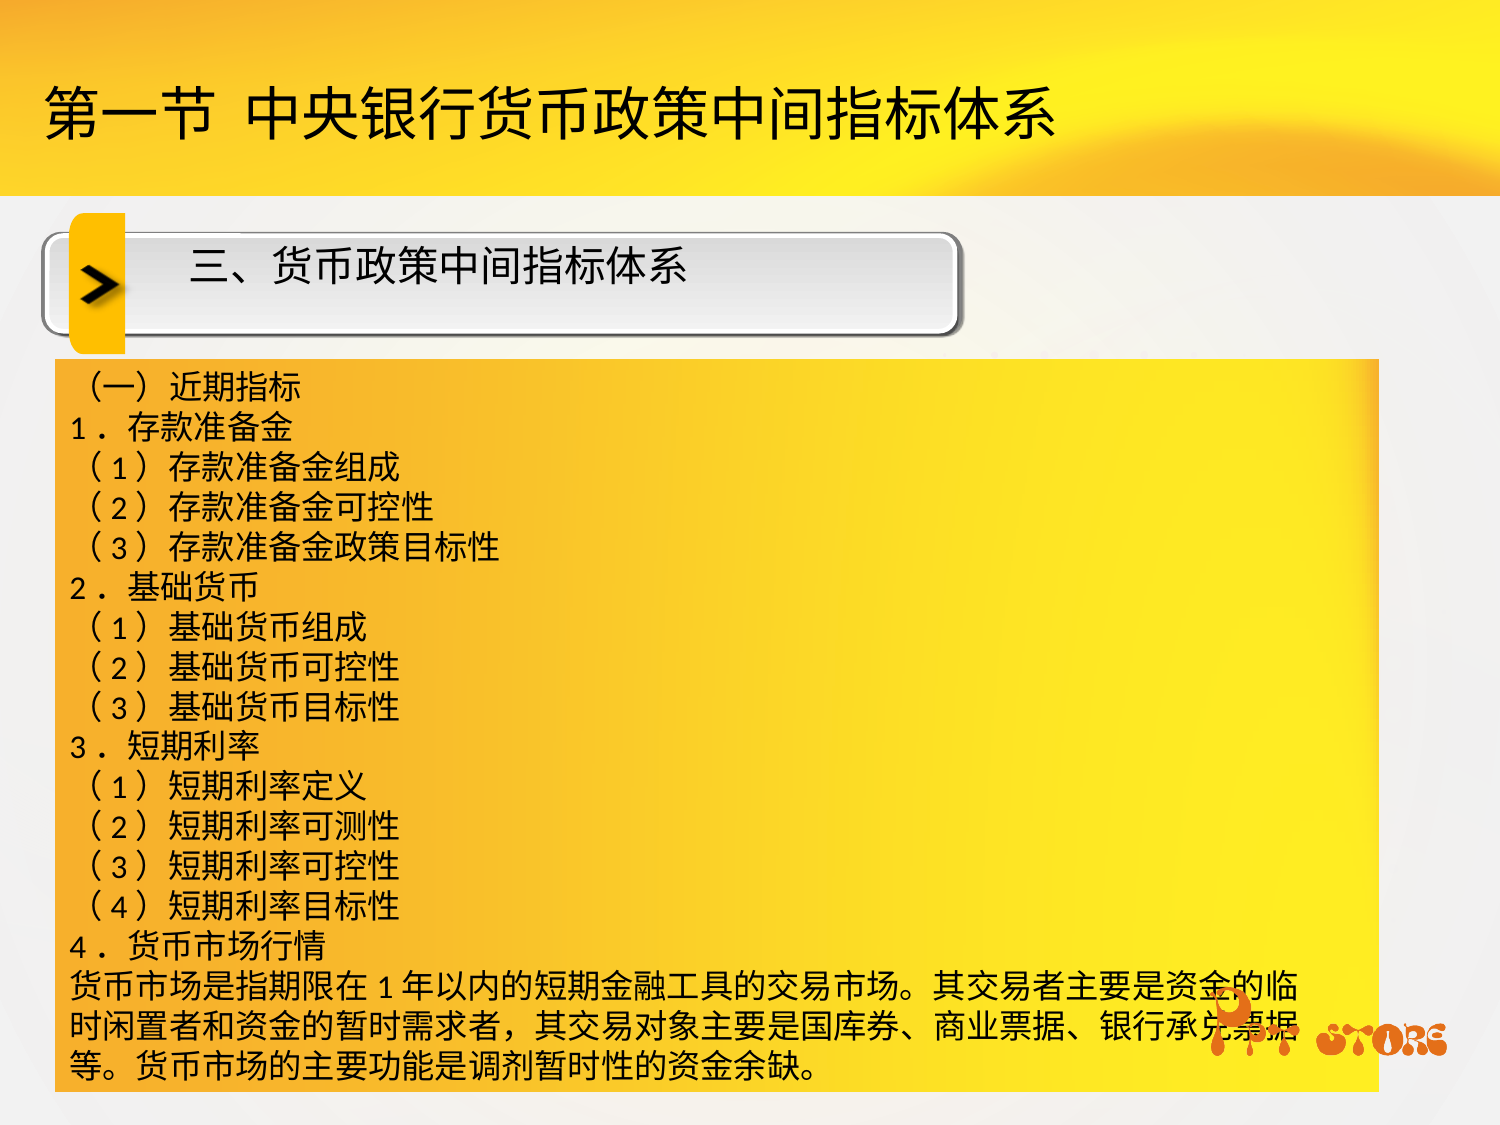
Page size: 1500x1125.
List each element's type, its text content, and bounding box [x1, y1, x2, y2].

title 第一节 中央银行货币政策中间指标体系 [0, 54, 1227, 171]
picture [0, 0, 1500, 1125]
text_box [40, 231, 963, 349]
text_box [54, 358, 1379, 1092]
